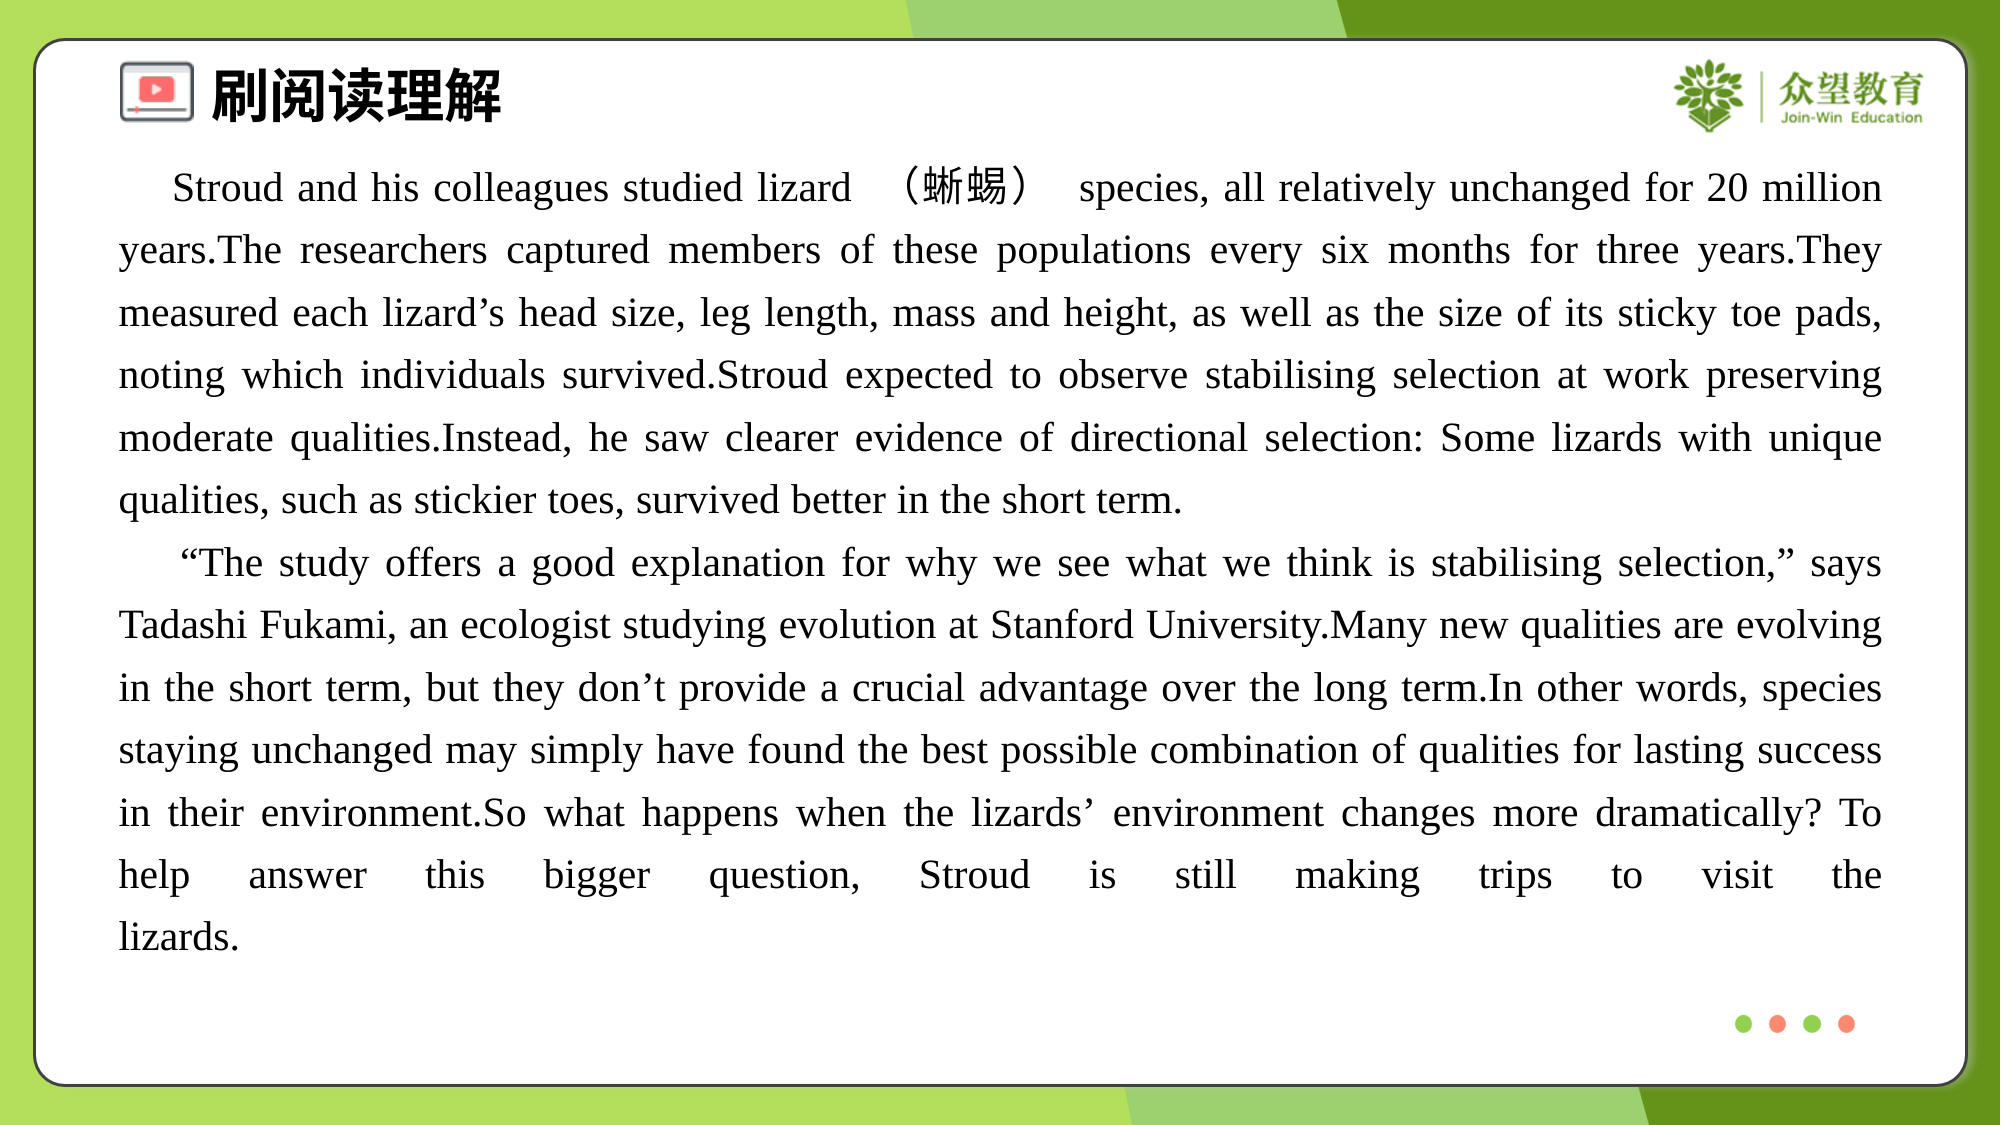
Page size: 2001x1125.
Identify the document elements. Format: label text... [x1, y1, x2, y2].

picture [0, 0, 2000, 1125]
text_box Stroud and his colleagues studied lizard （蜥蜴） species, all relatively unchanged for 20 million years.The researchers captured members of these populations every six months for three years.They measured each lizard’s head size, leg length, mass and height, as well as the size of its sticky toe pads, noting which individuals survived.Stroud expected to observe stabilising selection at work preserving moderate qualities.Instead, he saw clearer evidence of directional selection: Some lizards with unique qualities, such as stickier toes, survived better in the short term. “The study offers a good explanation for why we see what we think is stabilising selection,” says Tadashi Fukami, an ecologist studying evolution at Stanford University.Many new qualities are evolving in the short term, but they don’t provide a crucial advantage over the long term.In other words, species staying unchanged may simply have found the best possible combination of qualities for lasting success in their environment.So what happens when the lizards’ environment changes more dramatically? To help answer this bigger question, Stroud is still making trips to visit the lizards.#5 [118, 146, 1883, 1016]
